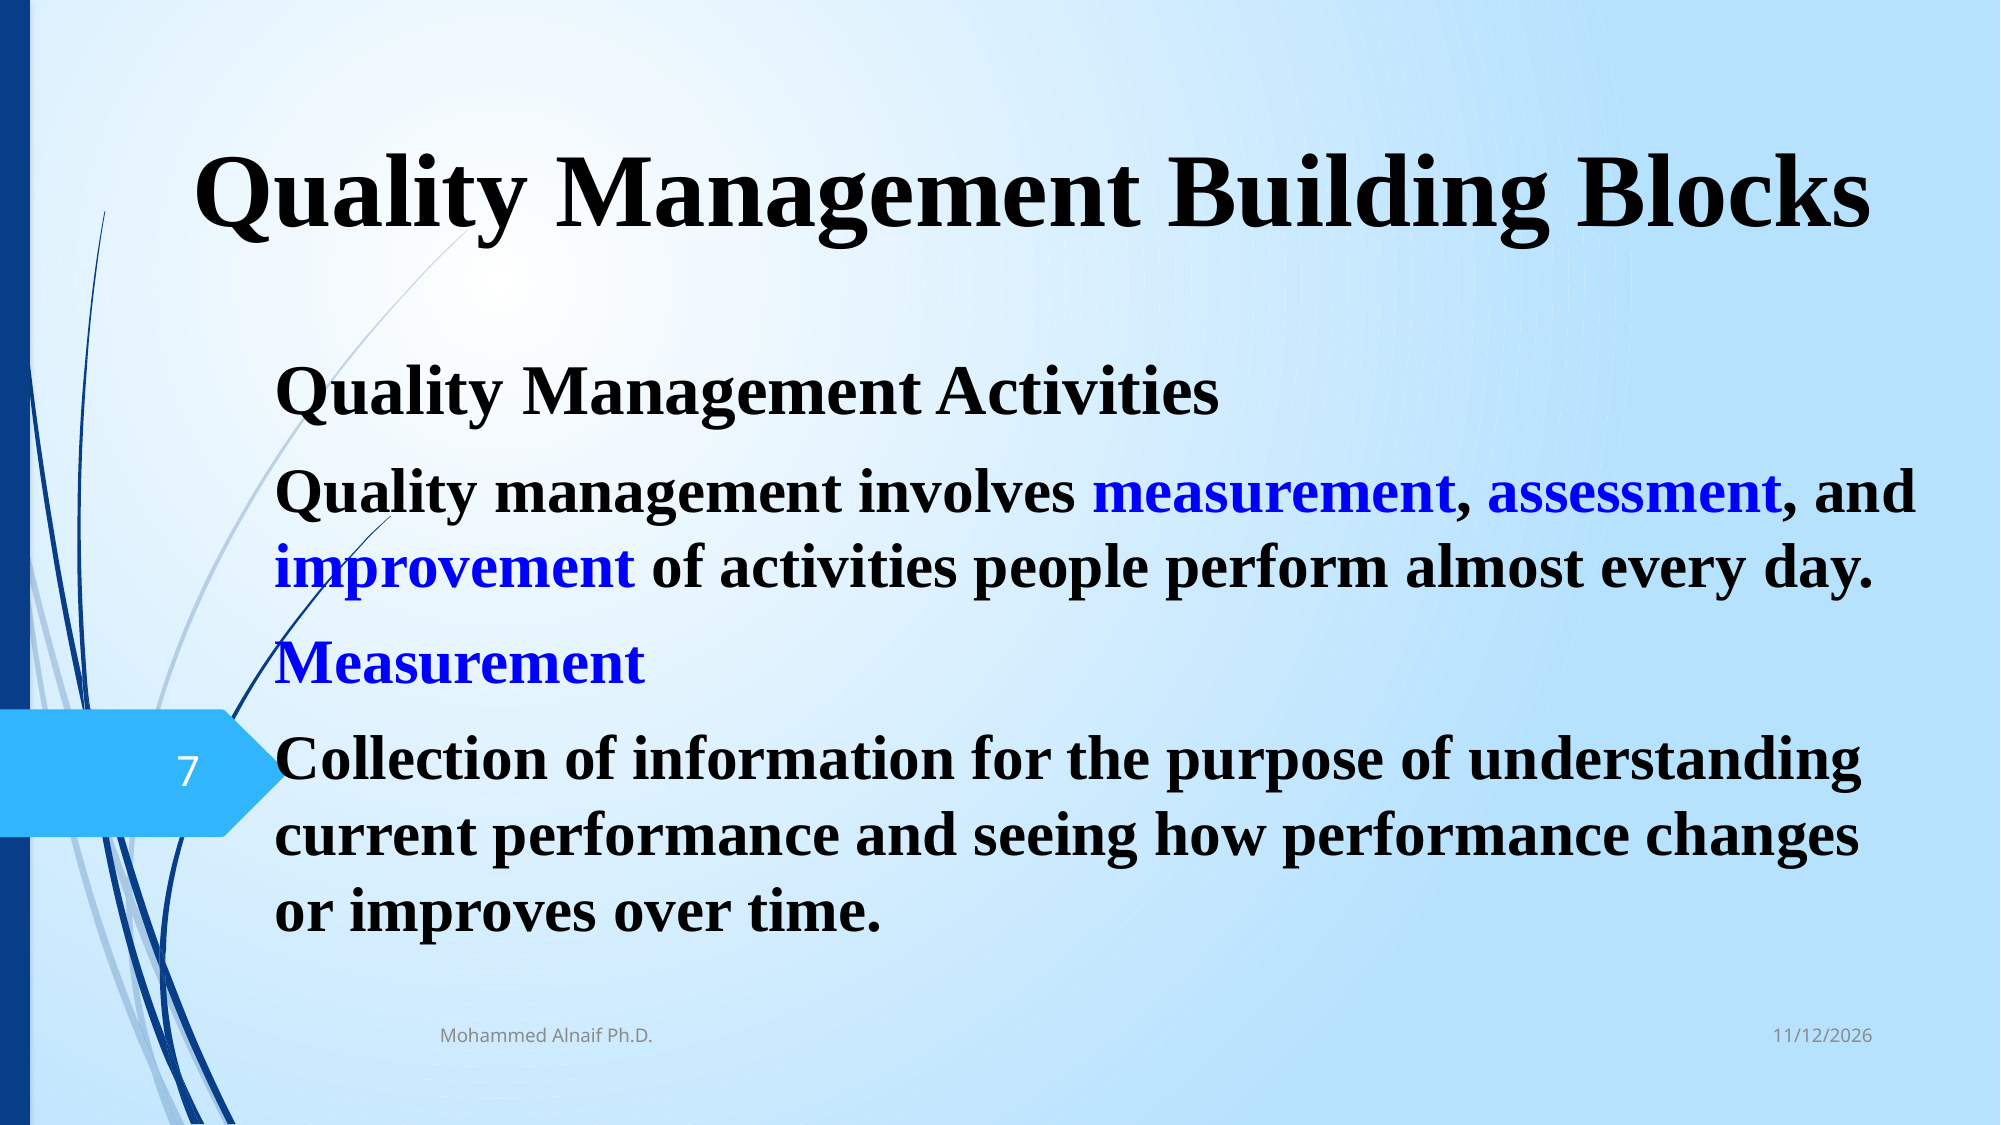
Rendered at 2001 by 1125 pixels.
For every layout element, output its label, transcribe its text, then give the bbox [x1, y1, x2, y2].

slide_number 7 [87, 743, 216, 803]
subtitle Quality Management Activities Quality management involves measurement, assessment, and improvement of activities people perform almost every day. Measurement Collection of information for the purpose of understanding current performance and seeing how performance changes or improves over time. [259, 335, 1934, 1025]
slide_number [1699, 1005, 1888, 1067]
title Quality Management Building Blocks [177, 101, 1917, 256]
footer Mohammed Alnaif Ph.D. [424, 1006, 1675, 1067]
